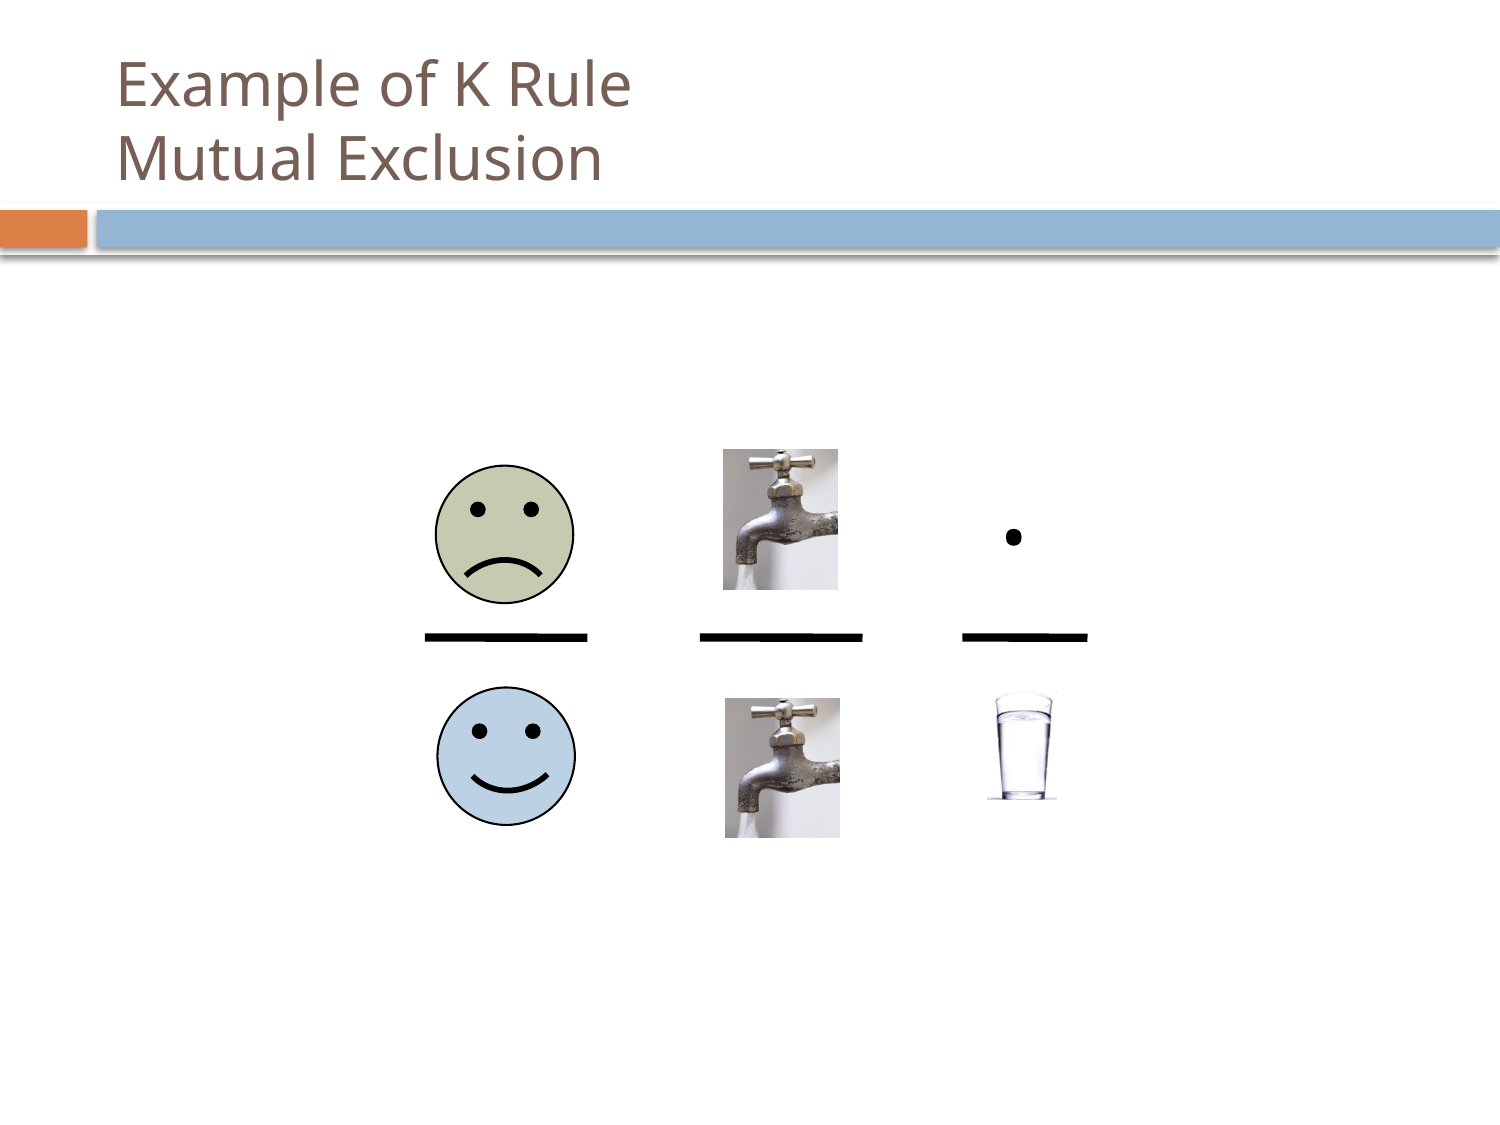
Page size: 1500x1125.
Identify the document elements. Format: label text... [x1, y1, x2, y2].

picture [725, 698, 840, 838]
text_box . [982, 412, 1046, 578]
title Example of K Rule Mutual Exclusion [100, 37, 1438, 200]
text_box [437, 687, 576, 826]
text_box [435, 465, 574, 604]
picture [987, 690, 1057, 801]
picture [723, 449, 838, 590]
